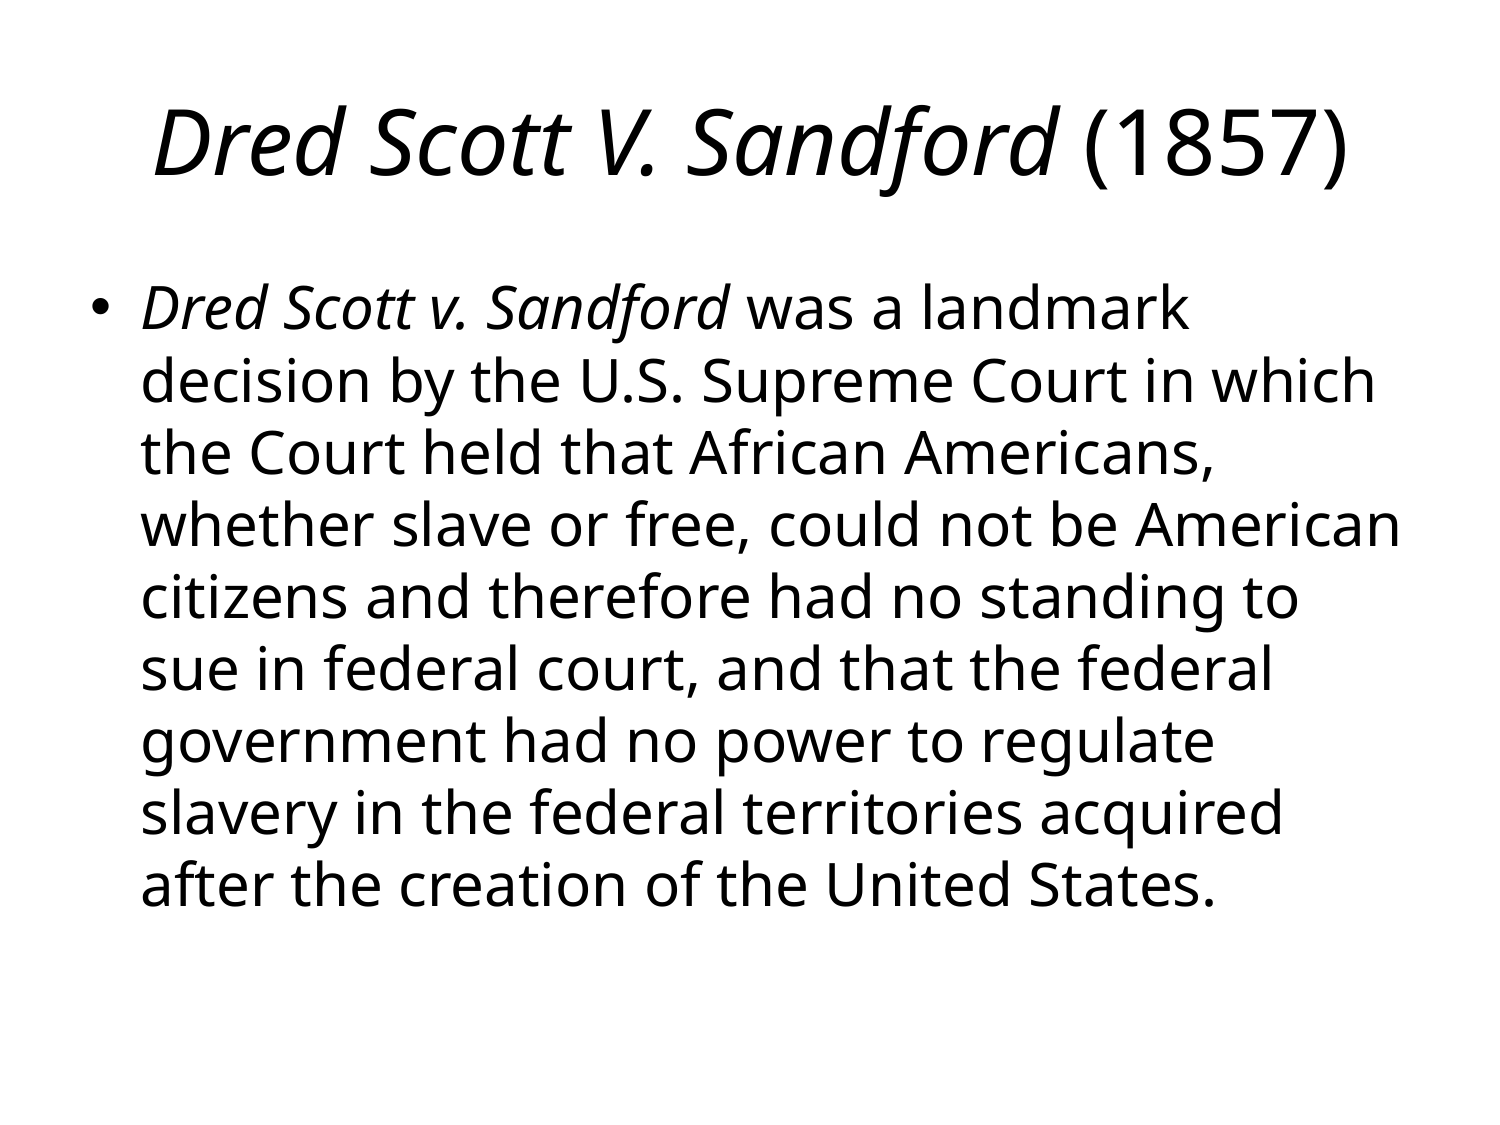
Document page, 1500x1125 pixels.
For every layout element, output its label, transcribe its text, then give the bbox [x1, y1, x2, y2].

title Dred Scott V. Sandford (1857) [75, 45, 1425, 233]
list Dred Scott v. Sandford was a landmark decision by the U.S. Supreme Court in which the Court held that African Americans, whether slave or free, could not be American citizens and therefore had no standing to sue in federal court, and that the federal government had no power to regulate slavery in the federal territories acquired after the creation of the United States. [75, 262, 1425, 1005]
